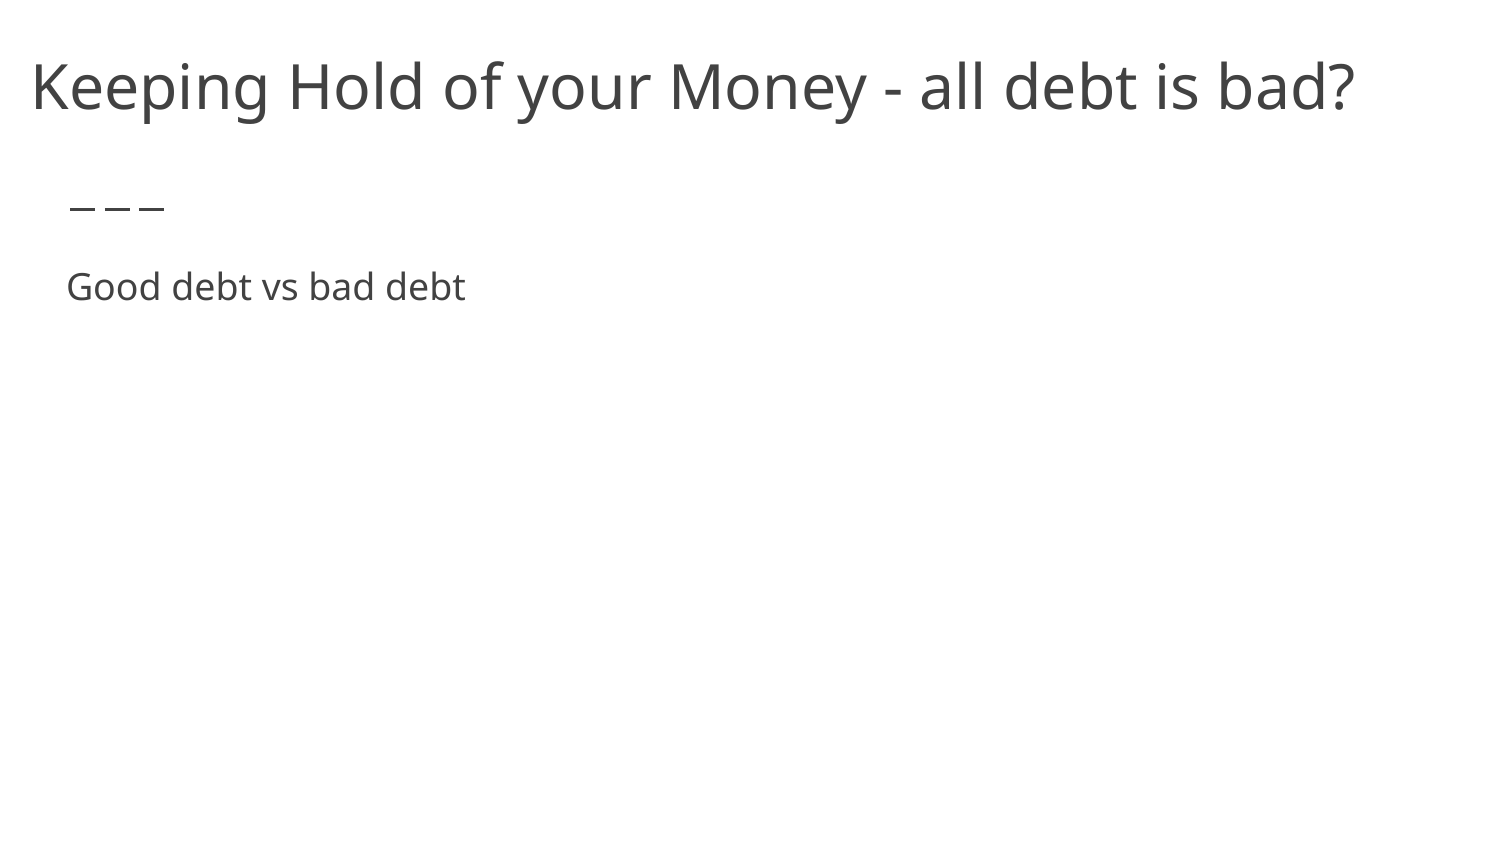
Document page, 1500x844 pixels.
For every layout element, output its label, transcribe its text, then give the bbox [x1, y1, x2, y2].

list Good debt vs bad debt [51, 240, 1449, 750]
title Keeping Hold of your Money - all debt is bad? [15, 16, 1414, 137]
